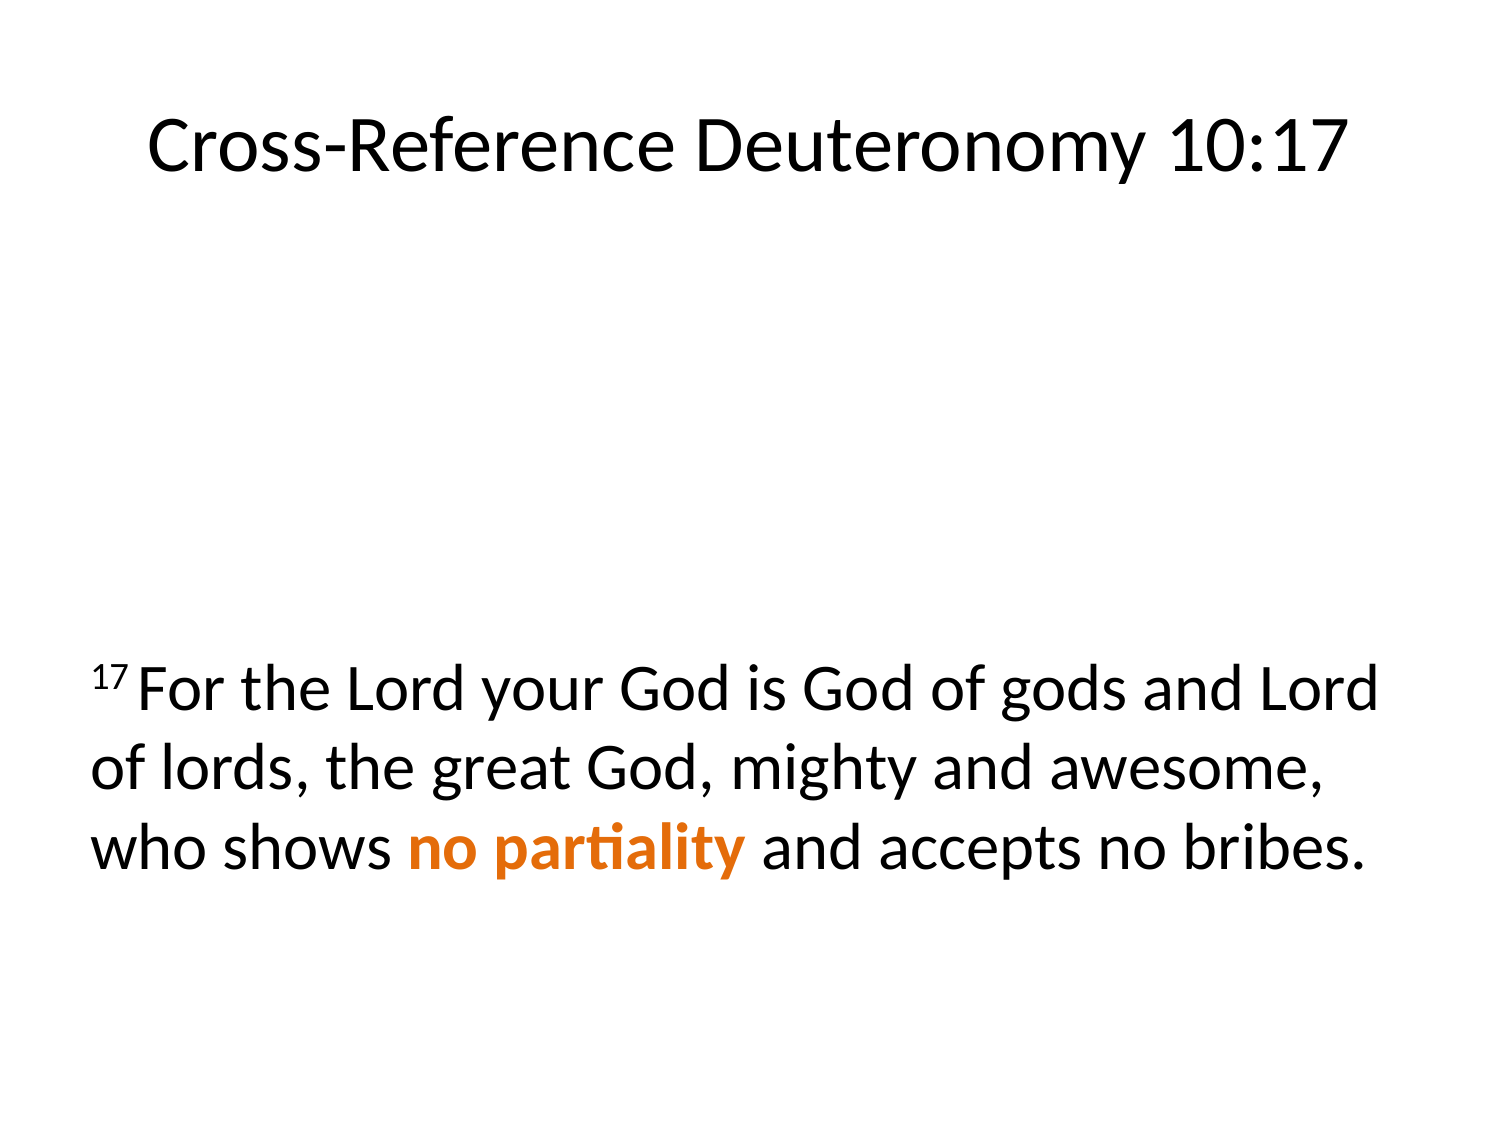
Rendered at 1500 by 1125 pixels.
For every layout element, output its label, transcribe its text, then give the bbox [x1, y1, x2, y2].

title Cross-Reference Deuteronomy 10:17 [75, 45, 1425, 233]
list 17 For the Lord your God is God of gods and Lord of lords, the great God, mighty and awesome, who shows no partiality and accepts no bribes. [75, 262, 1425, 1005]
